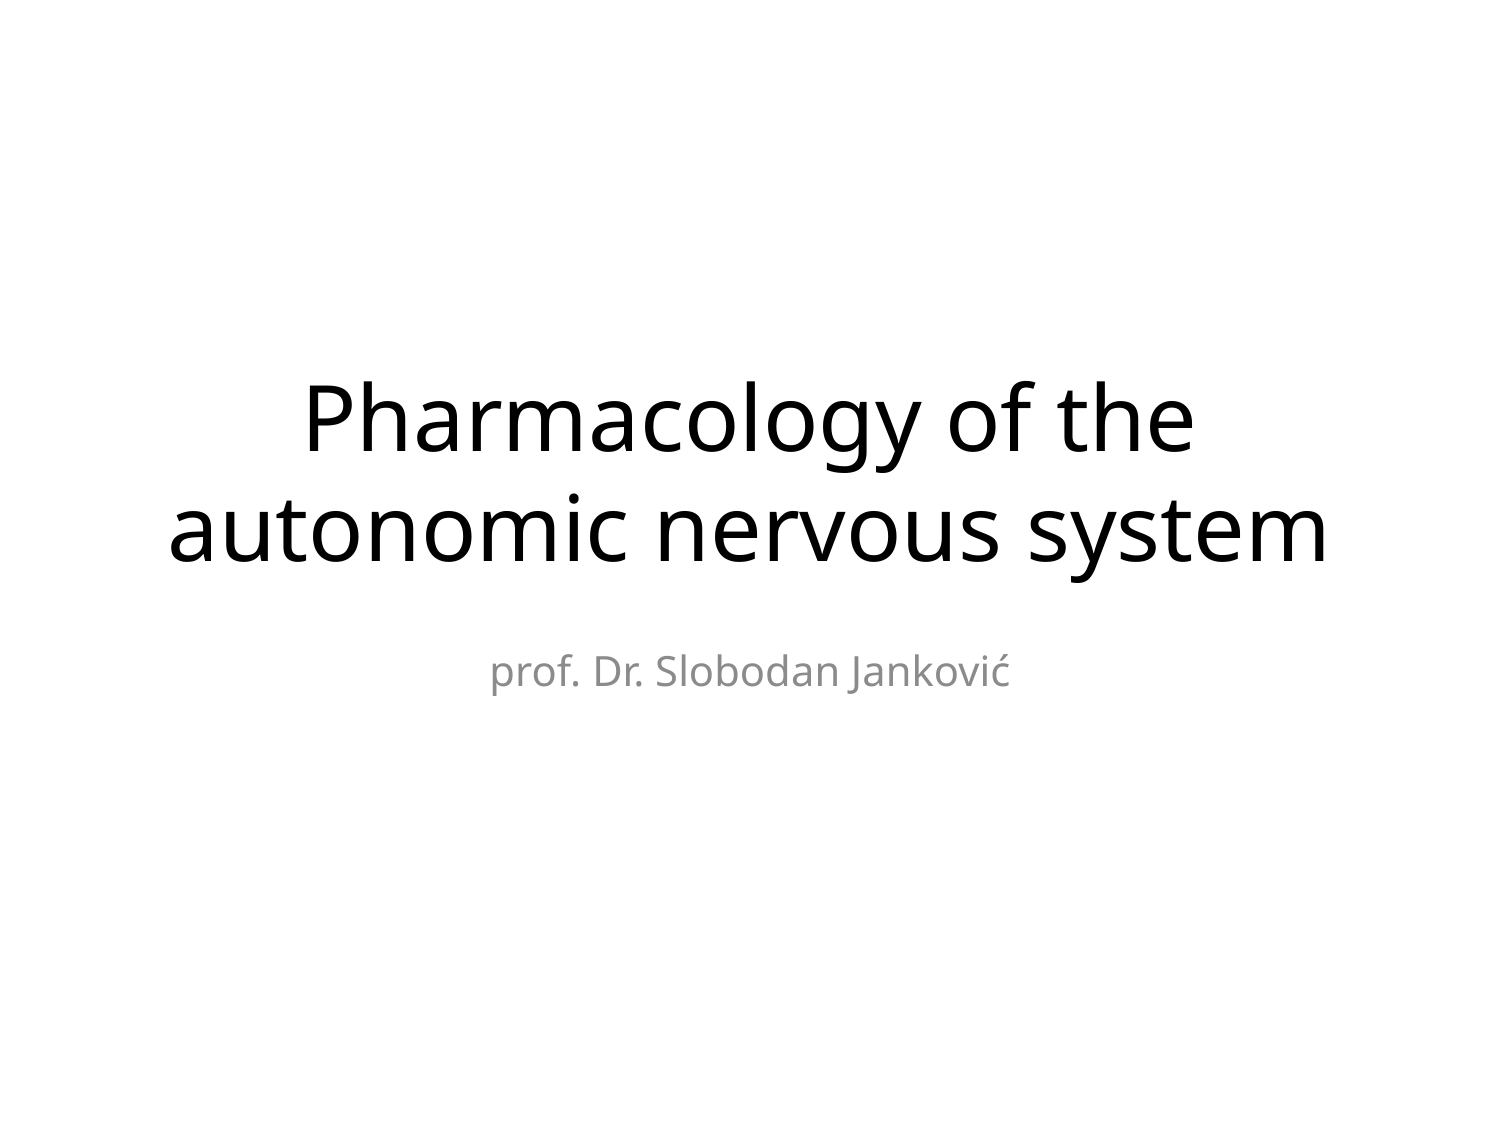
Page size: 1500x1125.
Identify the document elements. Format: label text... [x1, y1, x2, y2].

subtitle prof. Dr. Slobodan Janković [225, 637, 1275, 925]
title Pharmacology of the autonomic nervous system [112, 349, 1388, 591]
